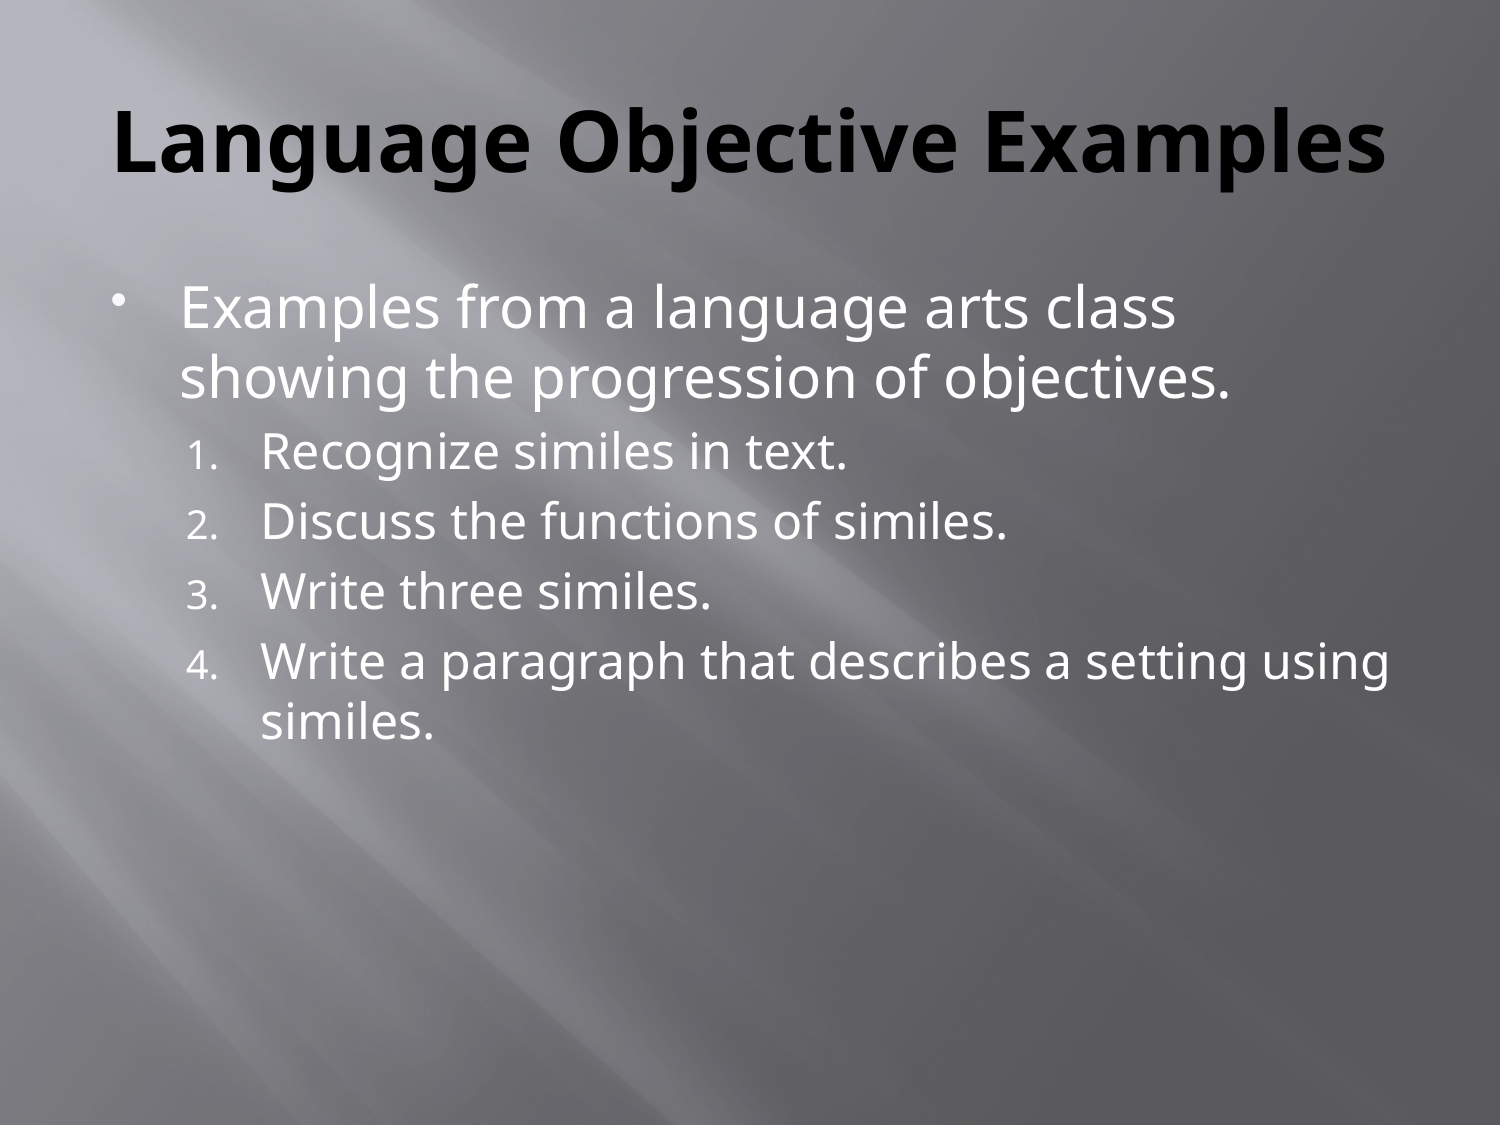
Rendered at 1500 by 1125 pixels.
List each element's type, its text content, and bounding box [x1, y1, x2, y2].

list Examples from a language arts class showing the progression of objectives. Recognize similes in text. Discuss the functions of similes. Write three similes. Write a paragraph that describes a setting using similes. [75, 262, 1425, 1035]
title Language Objective Examples [75, 45, 1425, 233]
